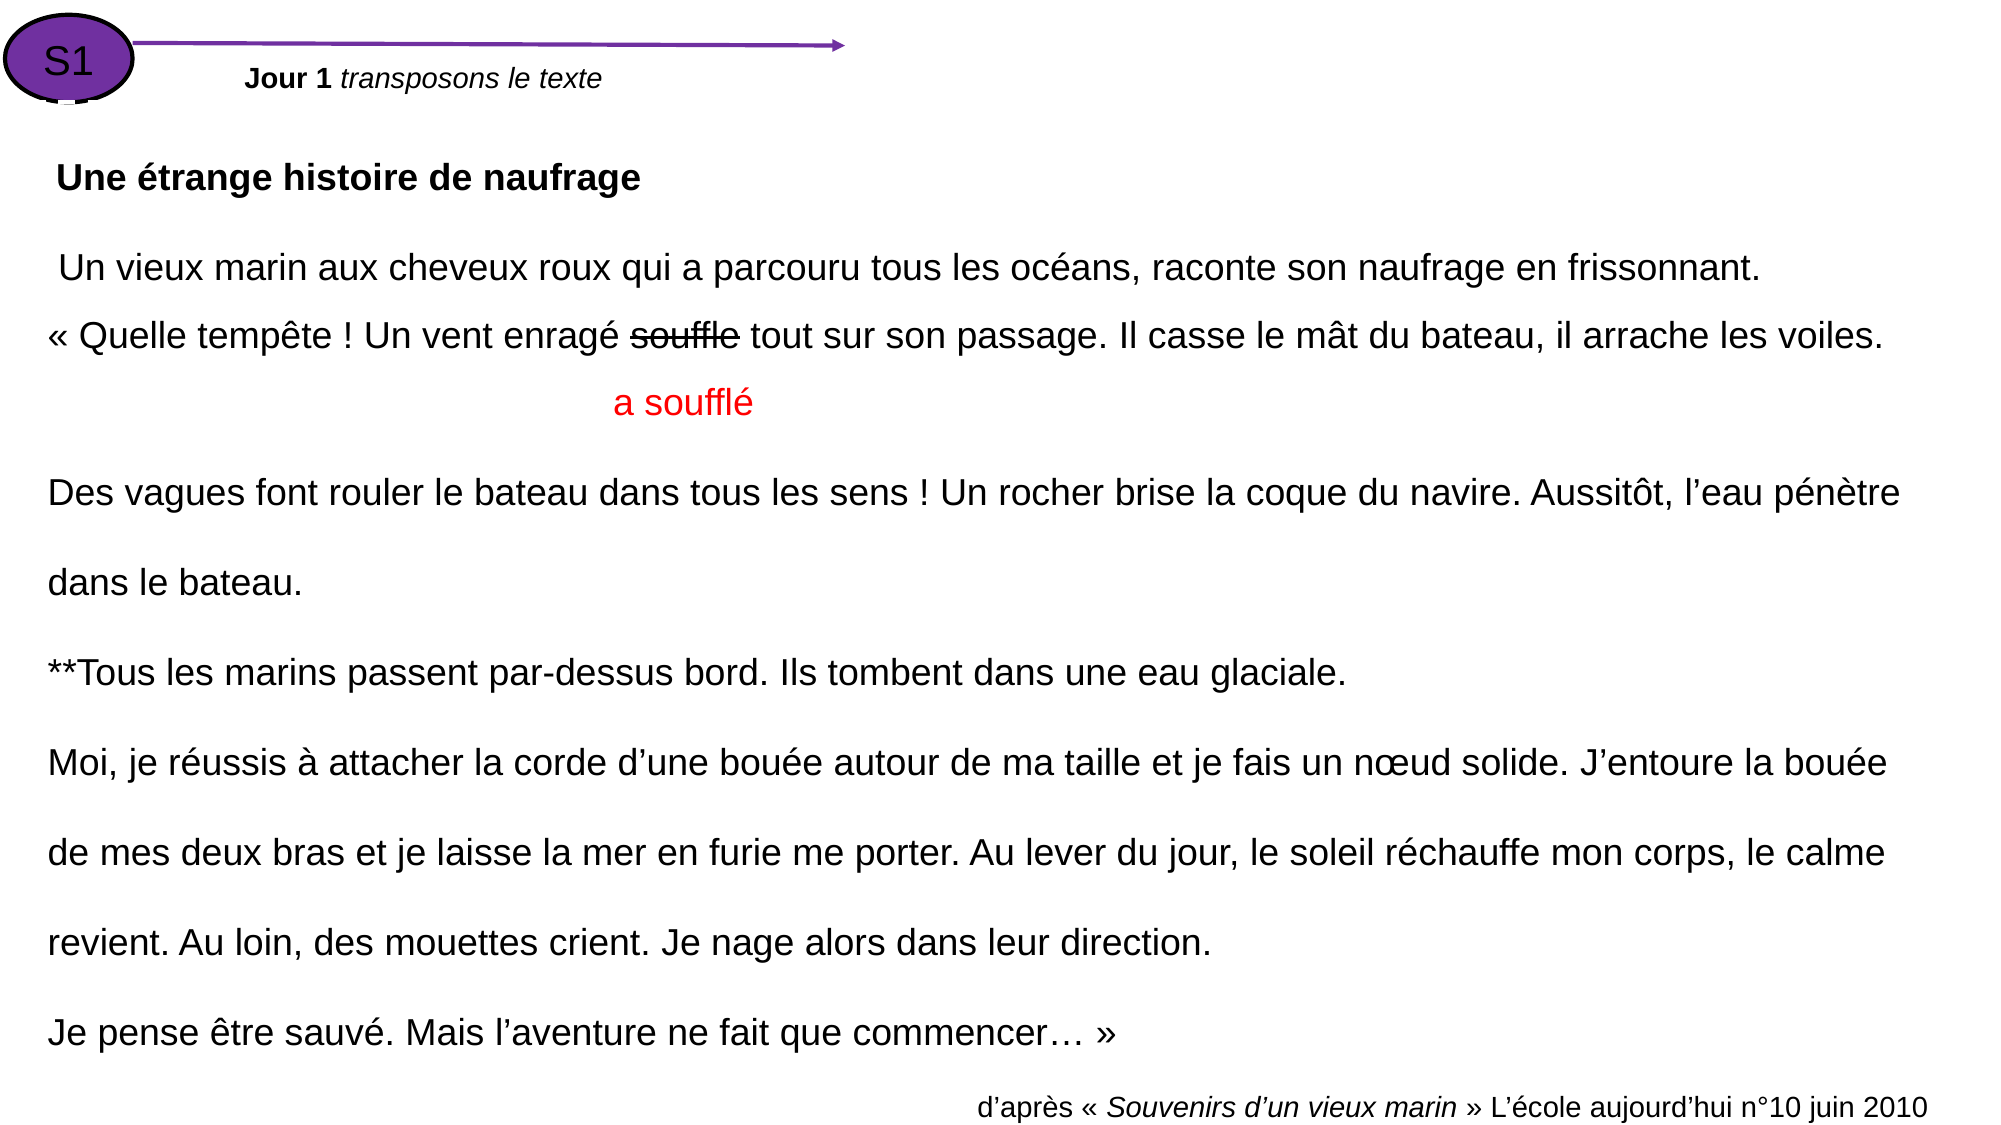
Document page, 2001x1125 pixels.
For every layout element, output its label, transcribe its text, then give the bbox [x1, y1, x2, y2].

text_box Une étrange histoire de naufrage Un vieux marin aux cheveux roux qui a parcouru tous les océans, raconte son naufrage en frissonnant. « Quelle tempête ! Un vent enragé souffle tout sur son passage. Il casse le mât du bateau, il arrache les voiles. a soufflé Des vagues font rouler le bateau dans tous les sens ! Un rocher brise la coque du navire. Aussitôt, l’eau pénètre dans le bateau. **Tous les marins passent par-dessus bord. Ils tombent dans une eau glaciale. Moi, je réussis à attacher la corde d’une bouée autour de ma taille et je fais un nœud solide. J’entoure la bouée de mes deux bras et je laisse la mer en furie me porter. Au lever du jour, le soleil réchauffe mon corps, le calme revient. Au loin, des mouettes crient. Je nage alors dans leur direction. Je pense être sauvé. Mais l’aventure ne fait que commencer… » d’après « Souvenirs d’un vieux marin » L’école aujourd’hui n°10 juin 2010 [41, 102, 1935, 1077]
text_box S1 [4, 14, 133, 102]
text_box Jour 1 transposons le texte [132, 53, 715, 102]
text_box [132, 42, 846, 46]
